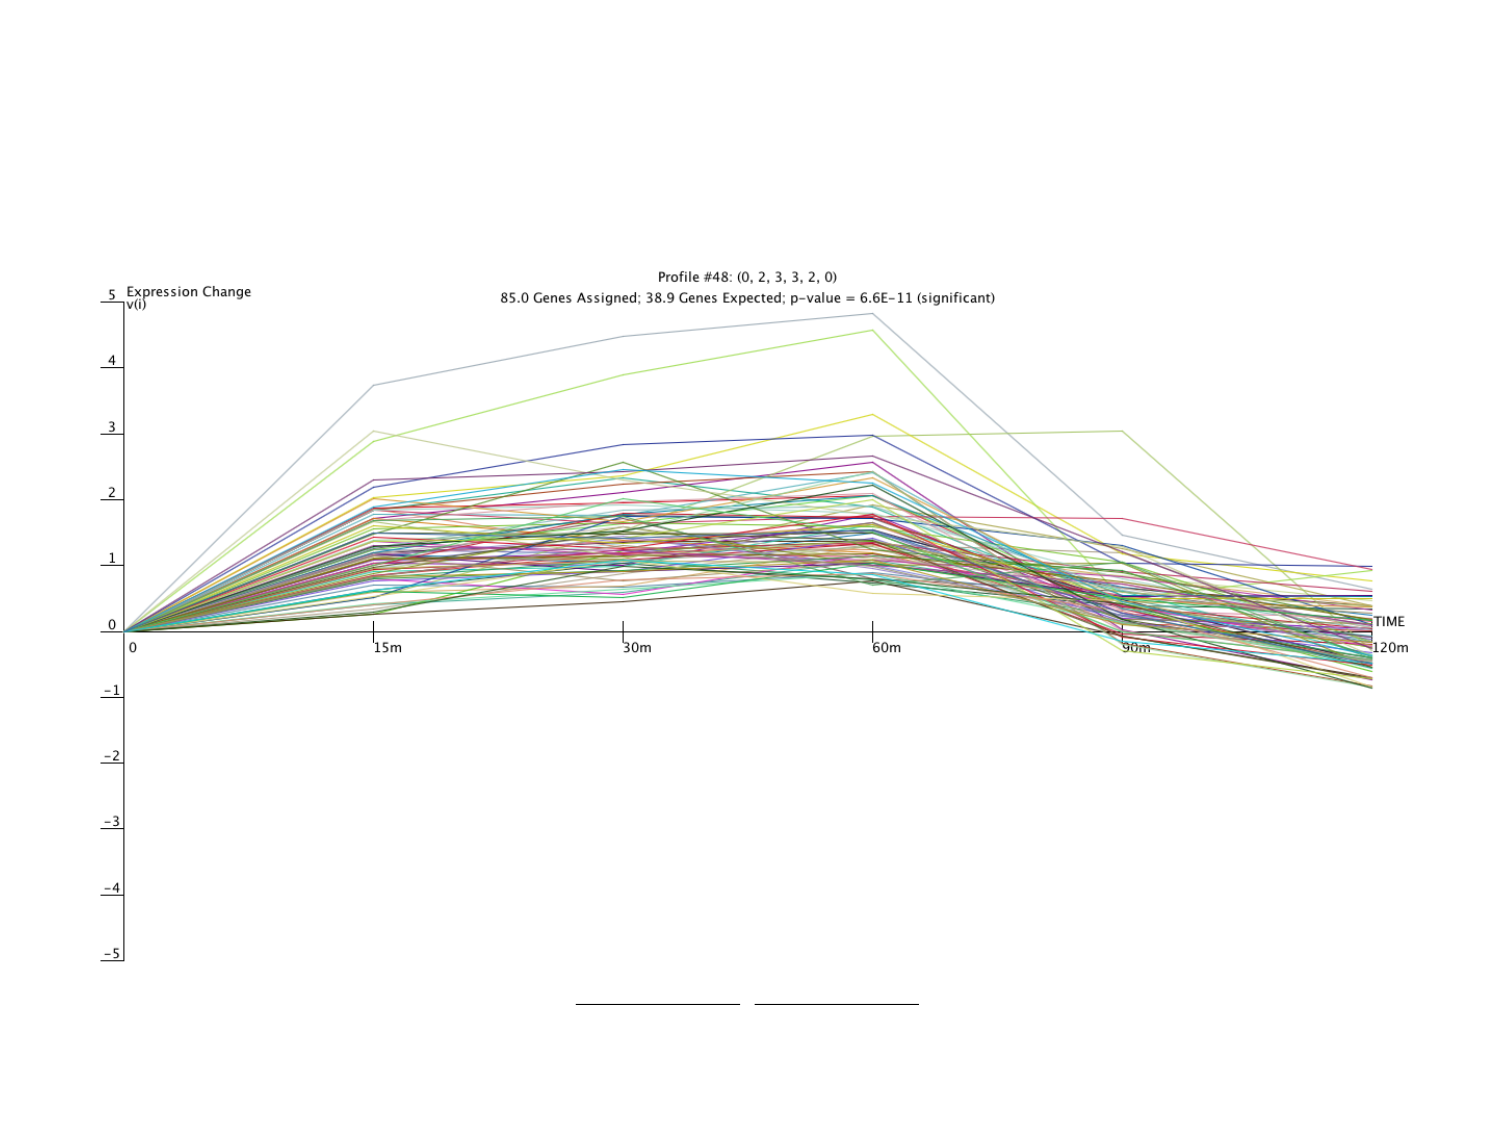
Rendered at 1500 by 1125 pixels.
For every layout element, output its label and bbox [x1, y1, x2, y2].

list [86, 262, 1414, 1006]
